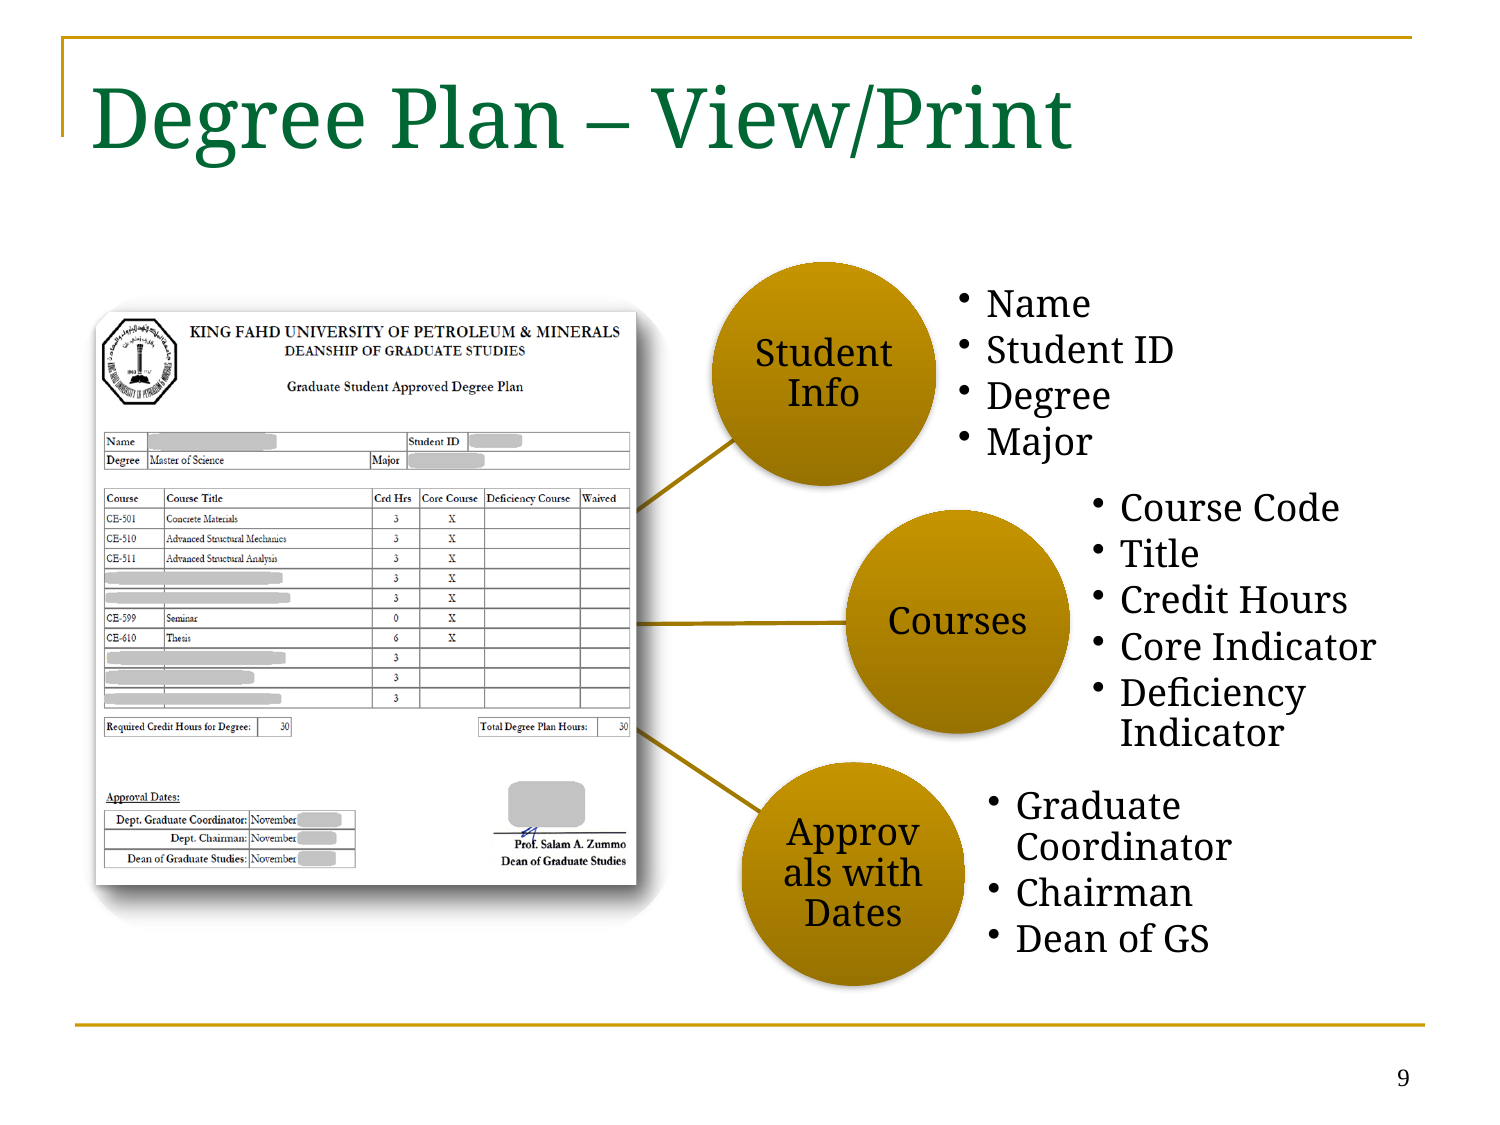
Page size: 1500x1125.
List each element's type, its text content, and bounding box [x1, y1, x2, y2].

title Degree Plan – View/Print [74, 57, 1426, 188]
slide_number 9 [1249, 1037, 1426, 1100]
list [74, 237, 1426, 1013]
